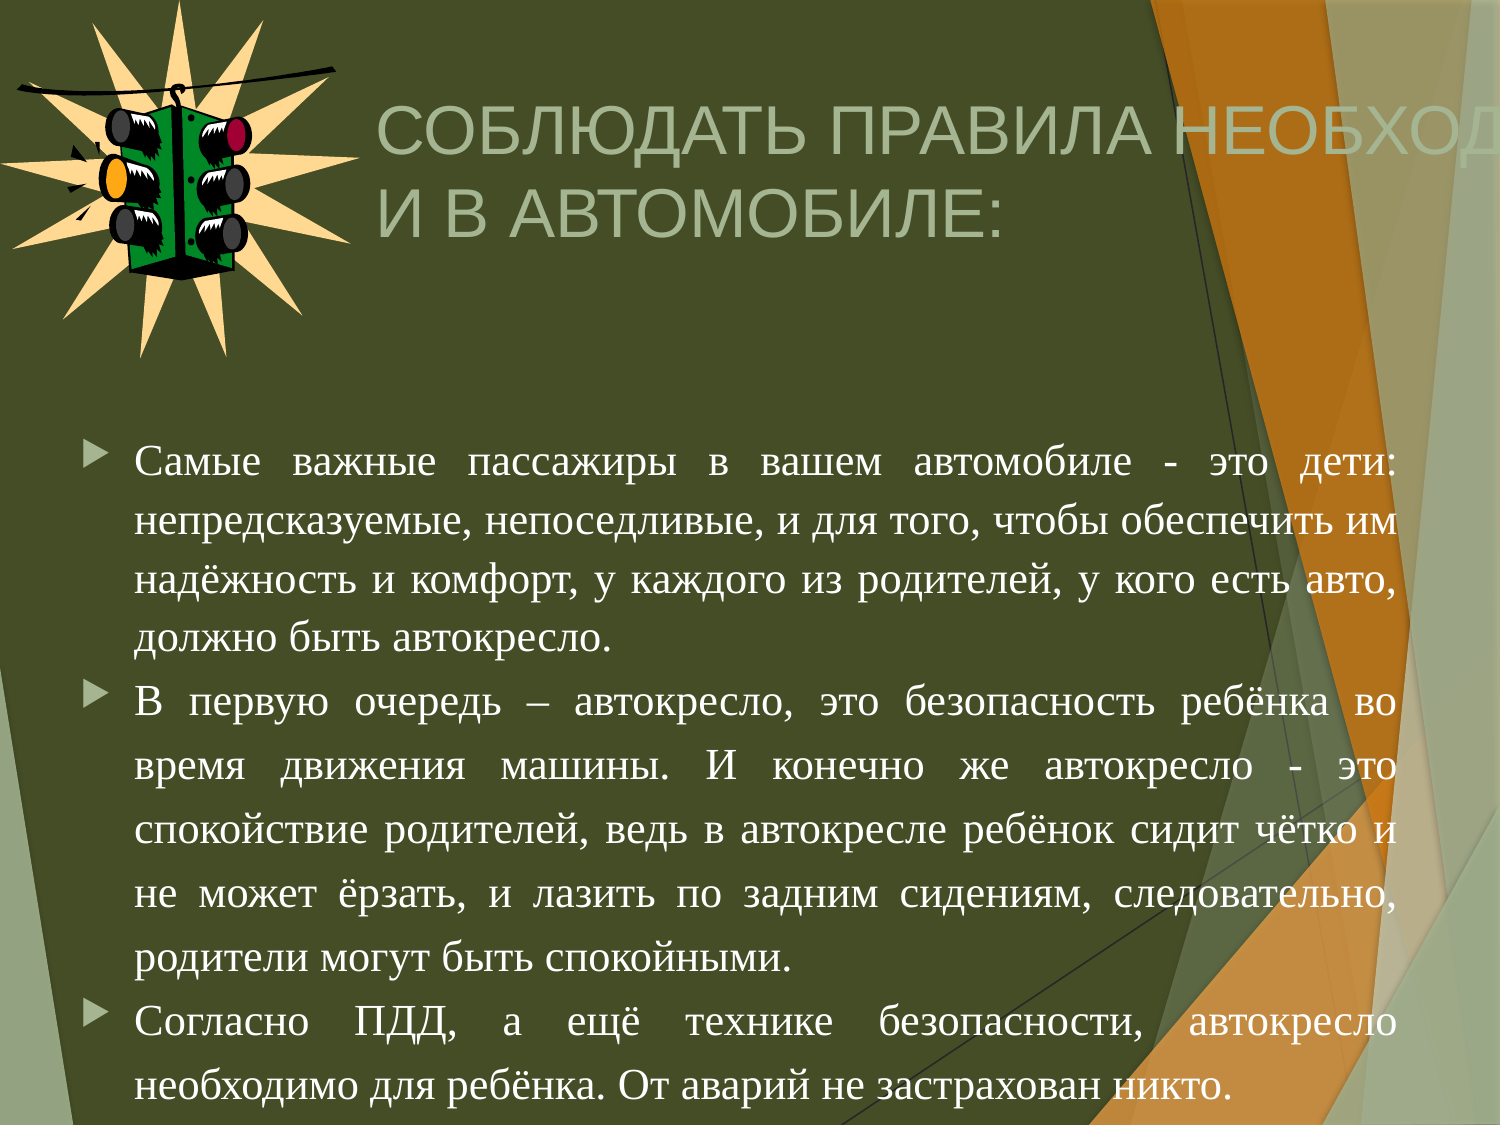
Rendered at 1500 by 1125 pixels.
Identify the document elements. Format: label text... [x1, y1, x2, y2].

picture [0, 0, 361, 359]
list Самые важные пассажиры в вашем автомобиле - это дети: непредсказуемые, непоседливые, и для того, чтобы обеспечить им надёжность и комфорт, у каждого из родителей, у кого есть авто, должно быть автокресло. В первую очередь – автокресло, это безопасность ребёнка во время движения машины. И конечно же автокресло - это спокойствие родителей, ведь в автокресле ребёнок сидит чётко и не может ёрзать, и лазить по задним сидениям, следовательно, родители могут быть спокойными. Согласно ПДД, а ещё технике безопасности, автокресло необходимо для ребёнка. От аварий не застрахован никто. [64, 418, 1415, 1125]
title СОБЛЮДАТЬ ПРАВИЛА НЕОБХОДИМО И В АВТОМОБИЛЕ: [365, 78, 1500, 317]
